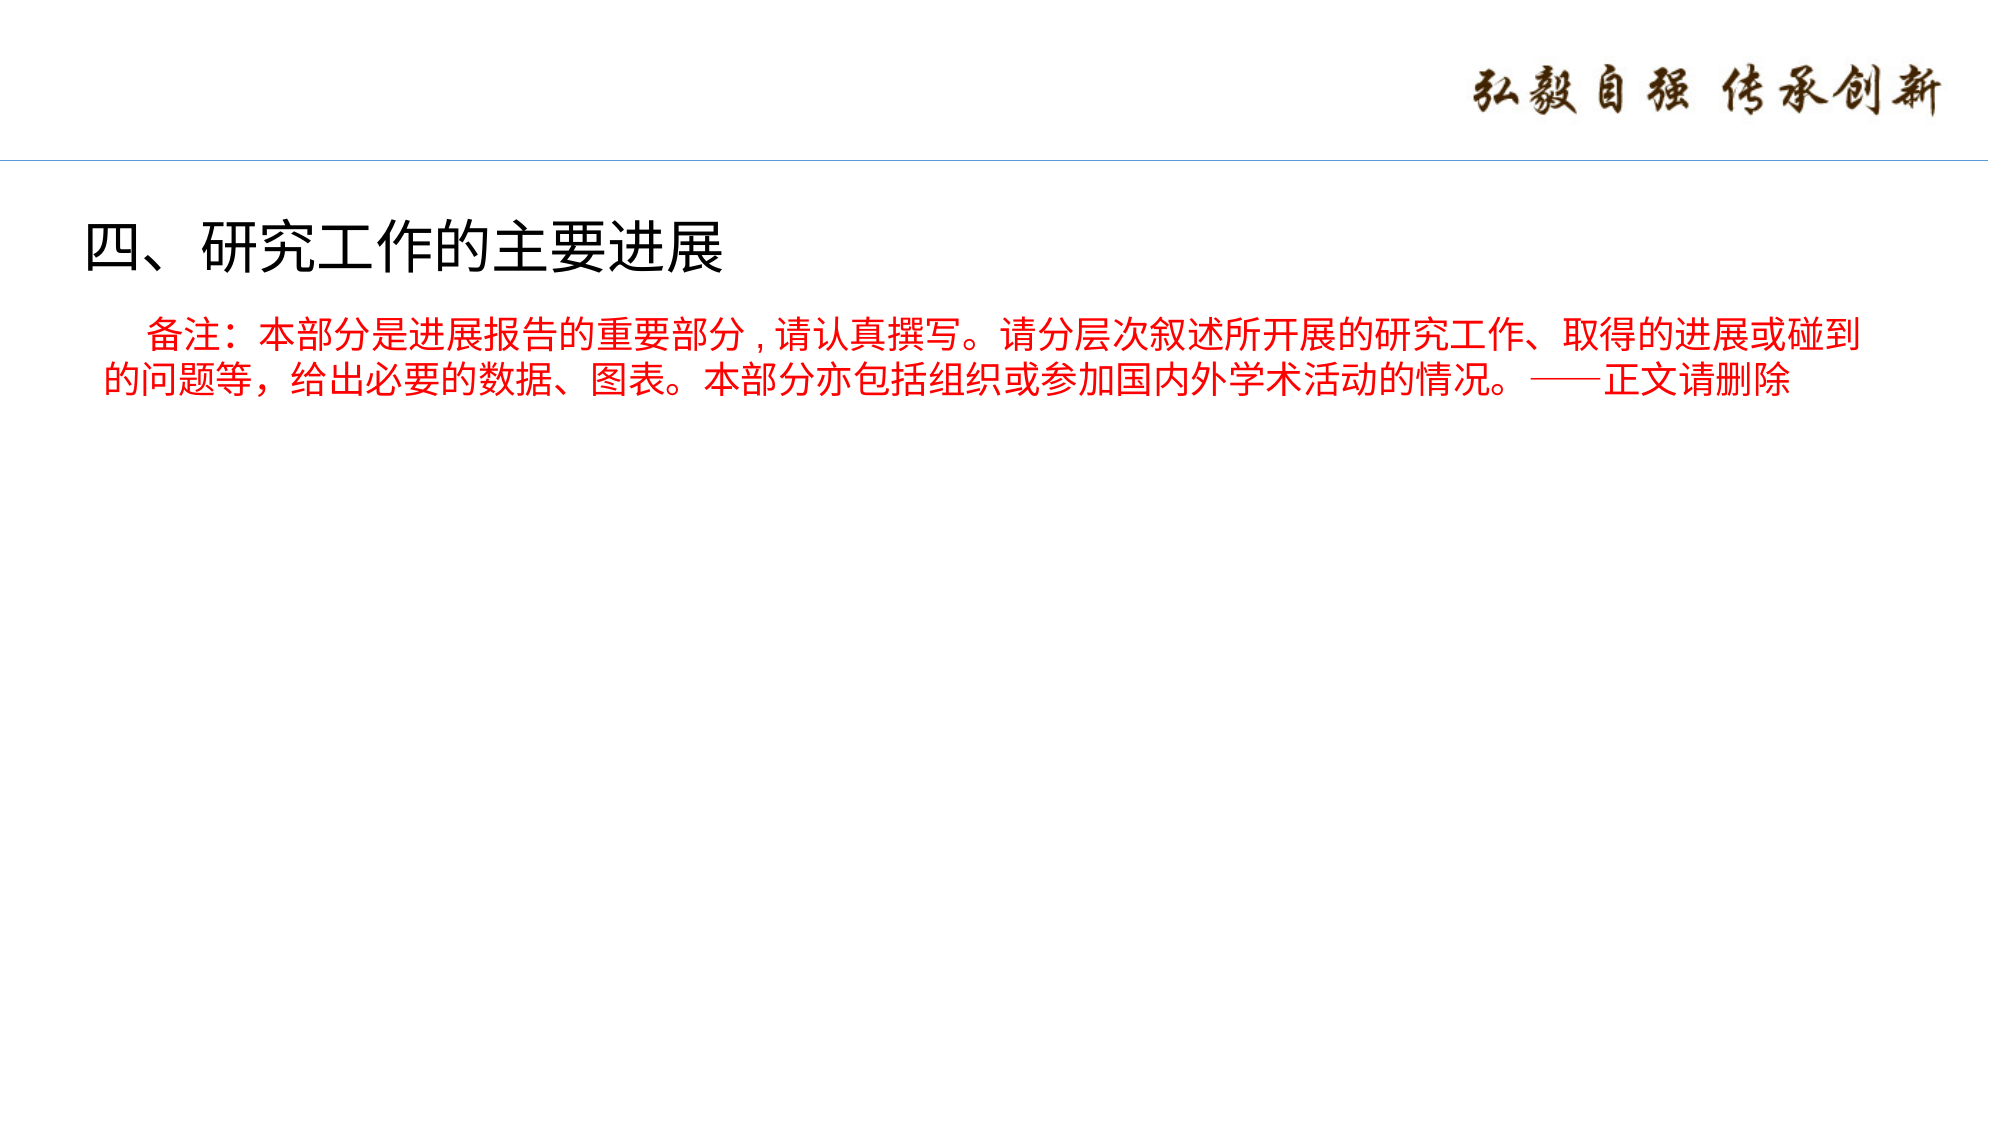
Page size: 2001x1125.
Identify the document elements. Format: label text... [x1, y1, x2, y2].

text_box 备注：本部分是进展报告的重要部分,请认真撰写。请分层次叙述所开展的研究工作、取得的进展或碰到的问题等，给出必要的数据、图表。本部分亦包括组织或参加国内外学术活动的情况。——正文请删除 [88, 303, 1914, 409]
text_box 四、研究工作的主要进展 [68, 167, 1310, 288]
picture [1443, 24, 1988, 160]
